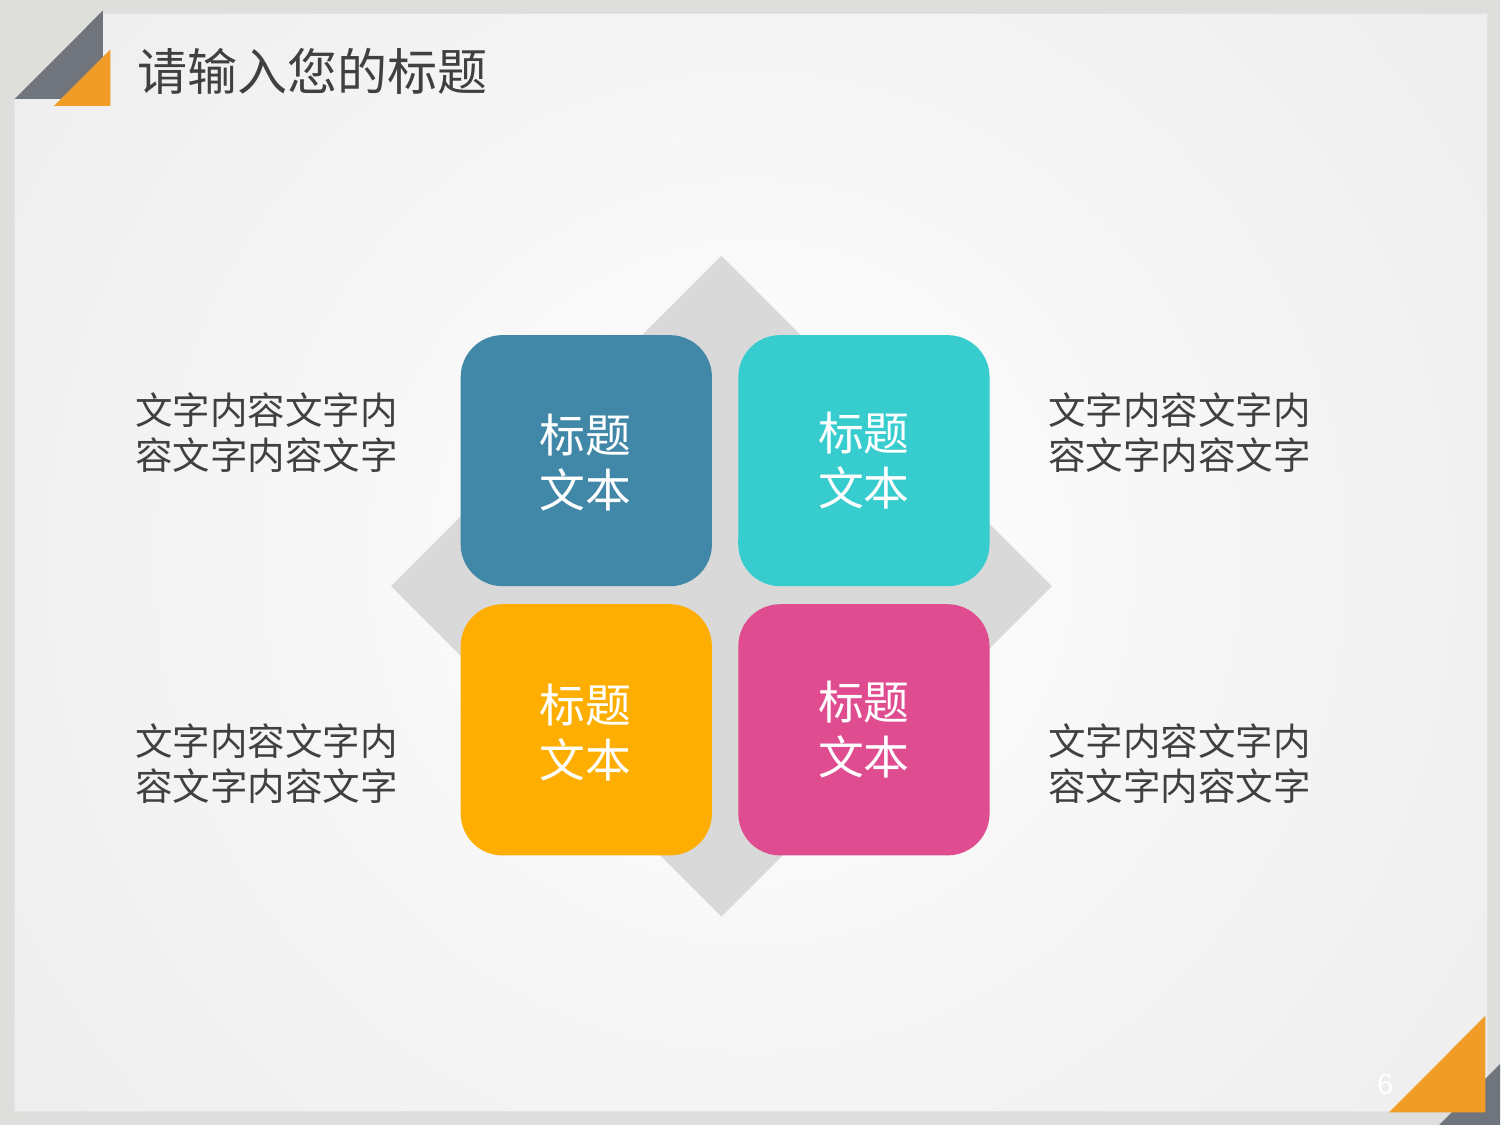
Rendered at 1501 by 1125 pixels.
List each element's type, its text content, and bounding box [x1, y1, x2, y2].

text_box 文字内容文字内容文字内容文字 [120, 379, 417, 485]
text_box 标题文本 [790, 397, 938, 523]
text_box 标题文本 [512, 668, 659, 794]
text_box 文字内容文字内容文字内容文字 [1033, 710, 1331, 816]
text_box [460, 335, 712, 587]
text_box 标题文本 [790, 666, 938, 792]
text_box 文字内容文字内容文字内容文字 [120, 710, 417, 816]
text_box 标题文本 [512, 399, 659, 525]
text_box [738, 335, 990, 587]
text_box 请输入您的标题 [122, 32, 503, 108]
picture [0, 0, 1501, 1125]
text_box [391, 255, 1052, 917]
text_box [14, 10, 103, 99]
text_box [460, 604, 712, 856]
text_box [738, 604, 990, 856]
text_box 文字内容文字内容文字内容文字 [1033, 379, 1331, 485]
text_box [53, 49, 111, 106]
